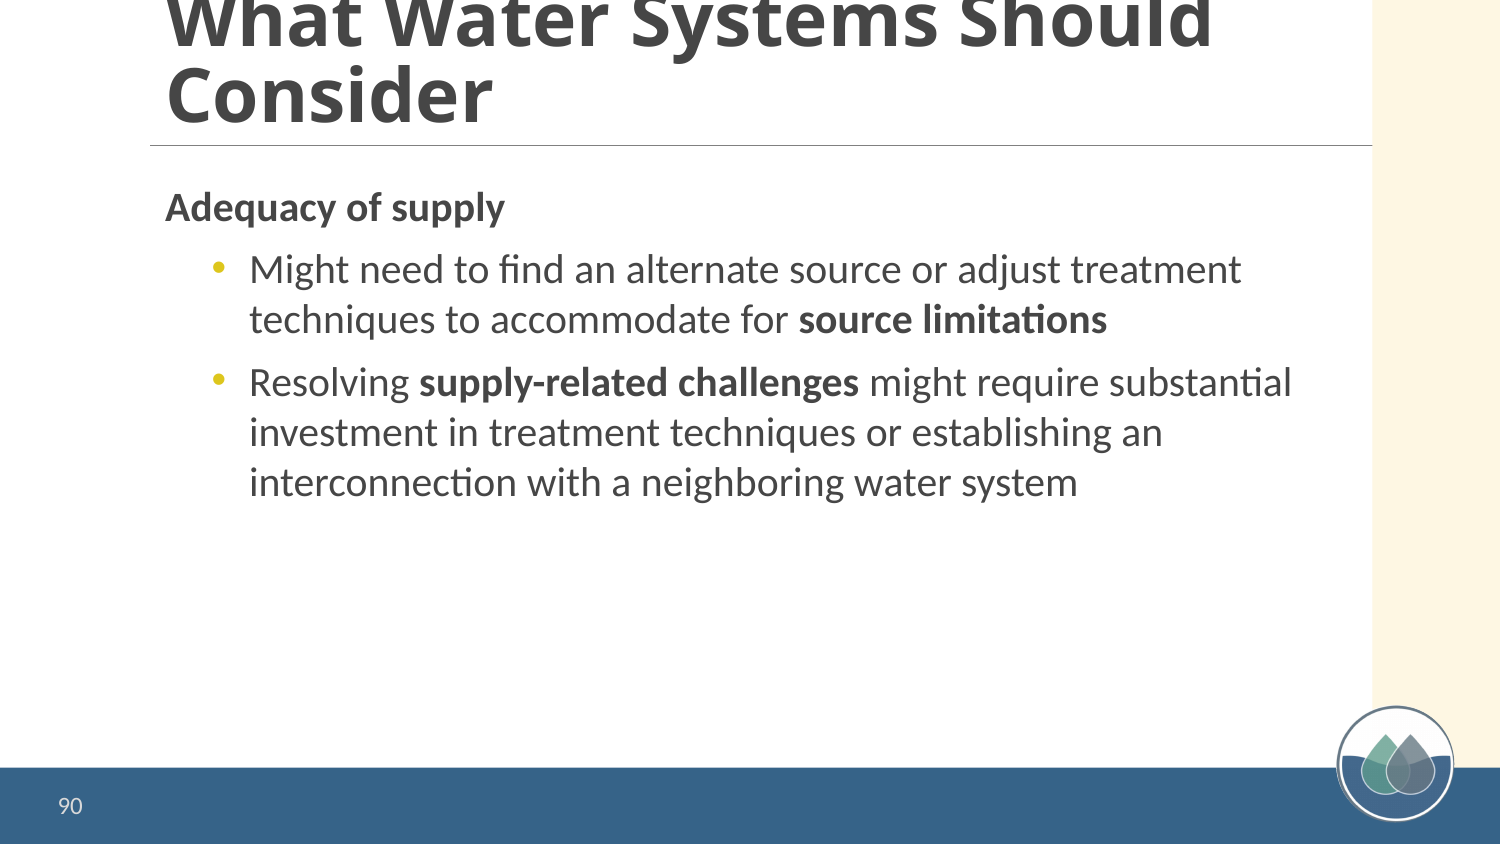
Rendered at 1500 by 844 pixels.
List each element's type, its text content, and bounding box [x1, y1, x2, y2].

title What Water Systems Should Consider [150, 21, 1373, 146]
slide_number 90 [16, 782, 124, 828]
list Adequacy of supply Might need to find an alternate source or adjust treatment techniques to accommodate for source limitations Resolving supply-related challenges might require substantial investment in treatment techniques or establishing an interconnection with a neighboring water system [150, 171, 1373, 760]
